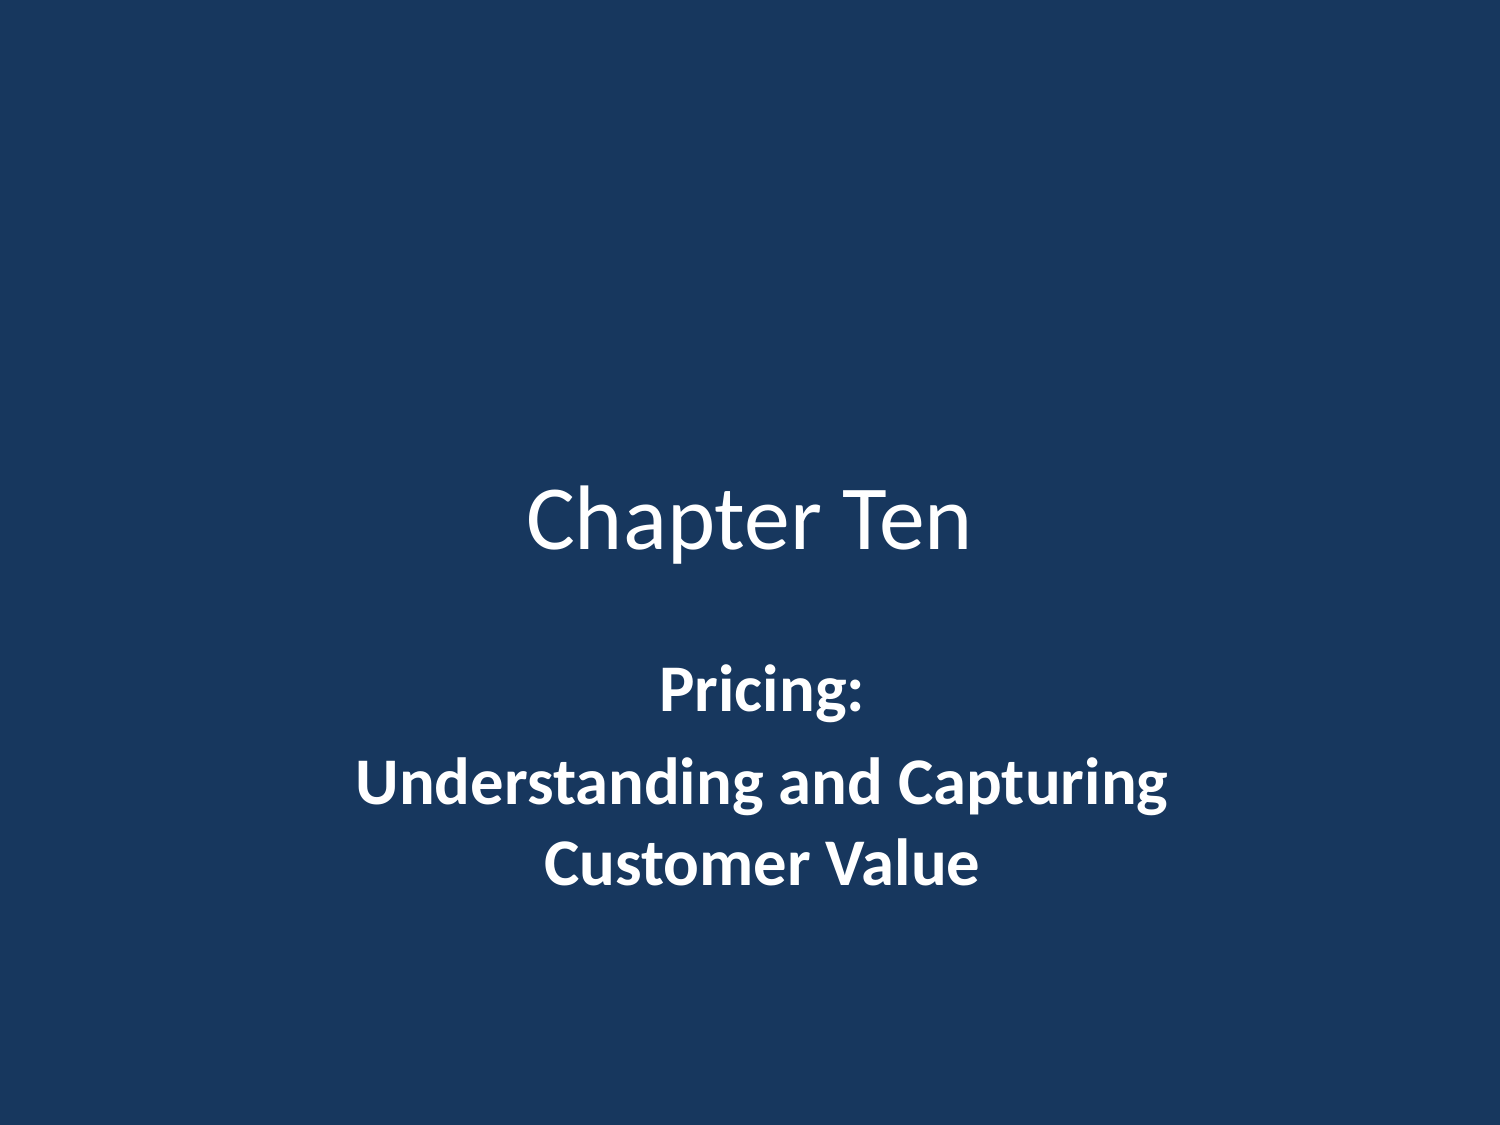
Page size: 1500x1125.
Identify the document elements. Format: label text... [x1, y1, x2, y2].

subtitle Pricing: Understanding and Capturing Customer Value [237, 637, 1288, 925]
title Chapter Ten [162, 337, 1338, 579]
